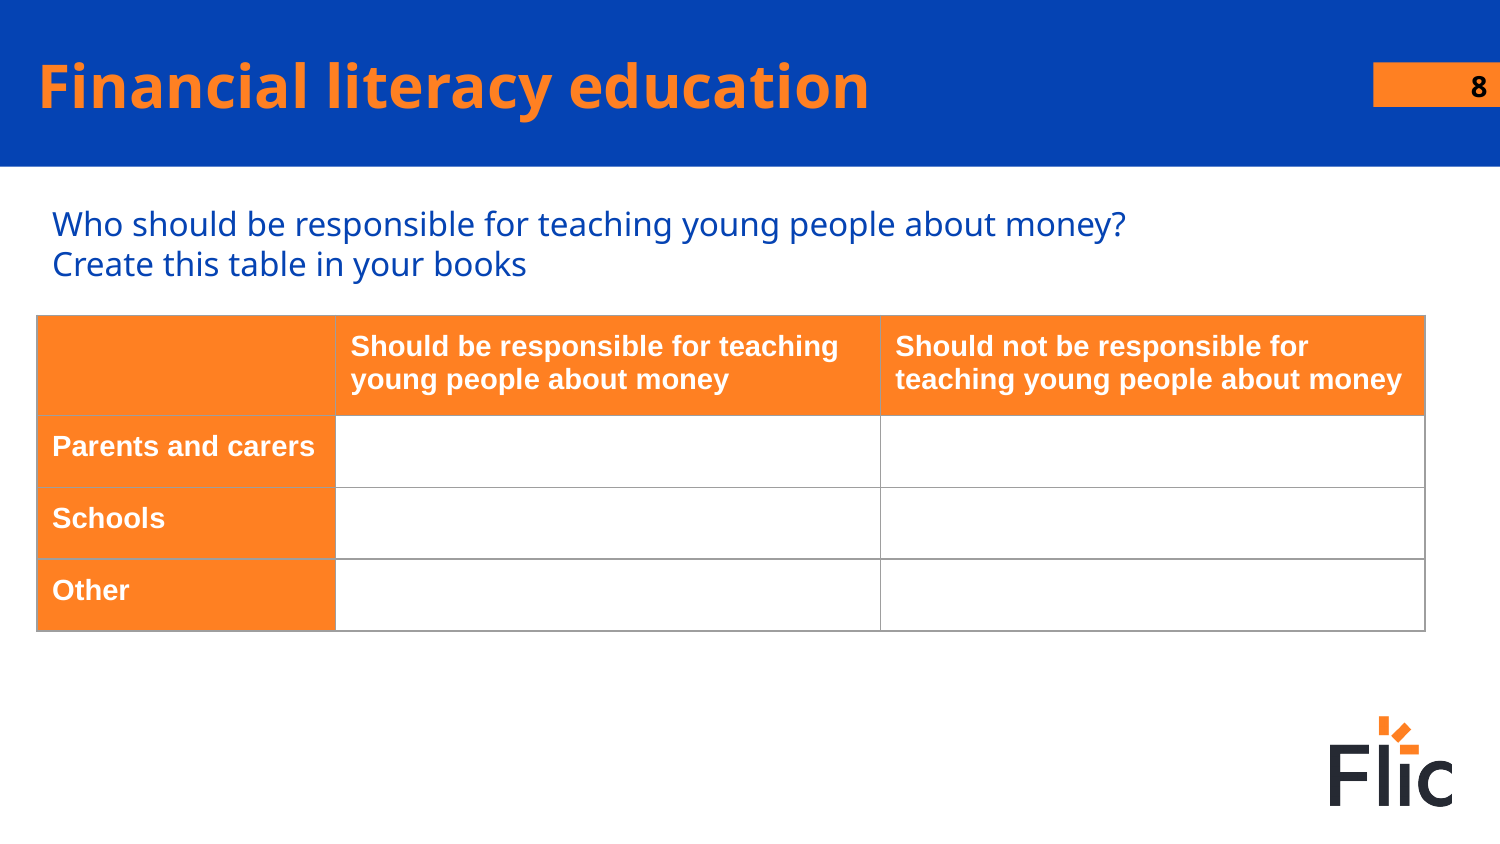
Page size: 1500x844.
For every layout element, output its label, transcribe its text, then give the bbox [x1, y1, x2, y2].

table_cell [881, 416, 1424, 487]
table_header [38, 316, 335, 415]
text_box 8 [1455, 53, 1500, 87]
table_cell Parents and carers [38, 416, 335, 487]
table_cell [336, 416, 880, 487]
table_cell [881, 560, 1424, 630]
table_cell Other [38, 560, 335, 630]
table_cell Schools [38, 488, 335, 558]
text_box Financial literacy education [22, 41, 1351, 127]
text_box Who should be responsible for teaching young people about money? Create this table in your books [37, 187, 1426, 298]
picture [1330, 716, 1452, 807]
table_header Should not be responsible for teaching young people about money [881, 316, 1424, 415]
table_cell [881, 488, 1424, 558]
table_cell [336, 560, 880, 630]
table_header Should be responsible for teaching young people about money [336, 316, 880, 415]
table_cell [336, 488, 880, 558]
